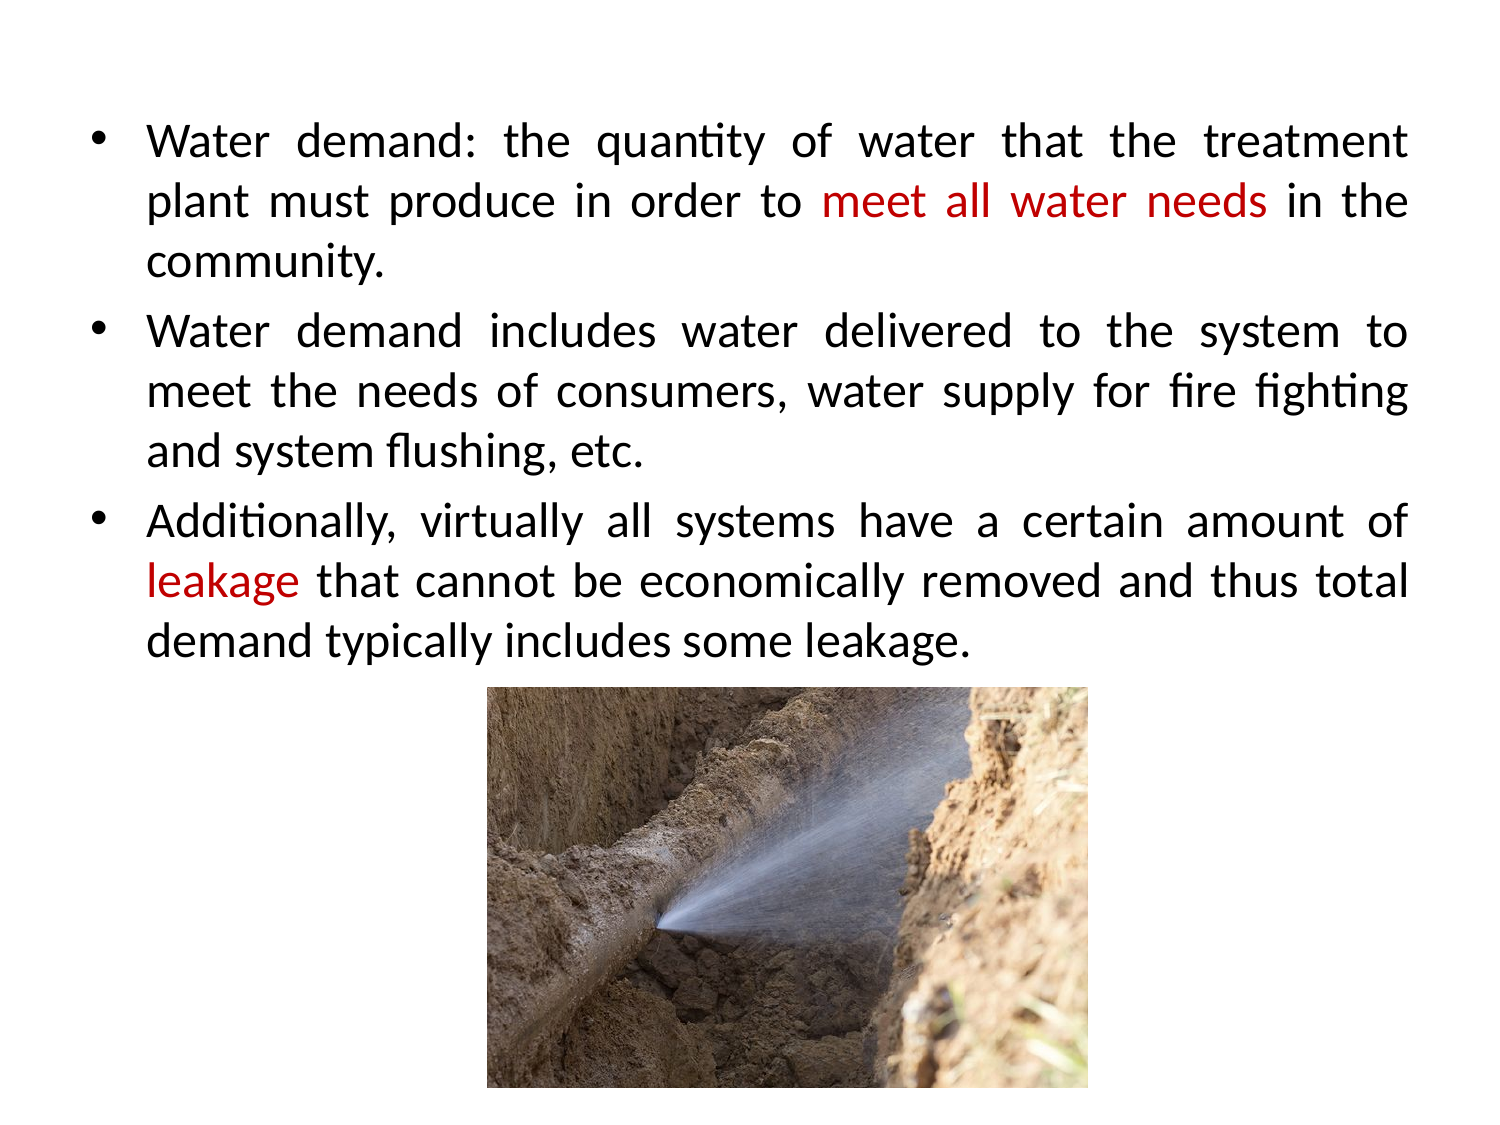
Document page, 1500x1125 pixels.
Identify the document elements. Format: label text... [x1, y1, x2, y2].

picture [487, 687, 1088, 1088]
list Water demand: the quantity of water that the treatment plant must produce in order to meet all water needs in the community. Water demand includes water delivered to the system to meet the needs of consumers, water supply for fire fighting and system flushing, etc. Additionally, virtually all systems have a certain amount of leakage that cannot be economically removed and thus total demand typically includes some leakage. [75, 99, 1425, 843]
